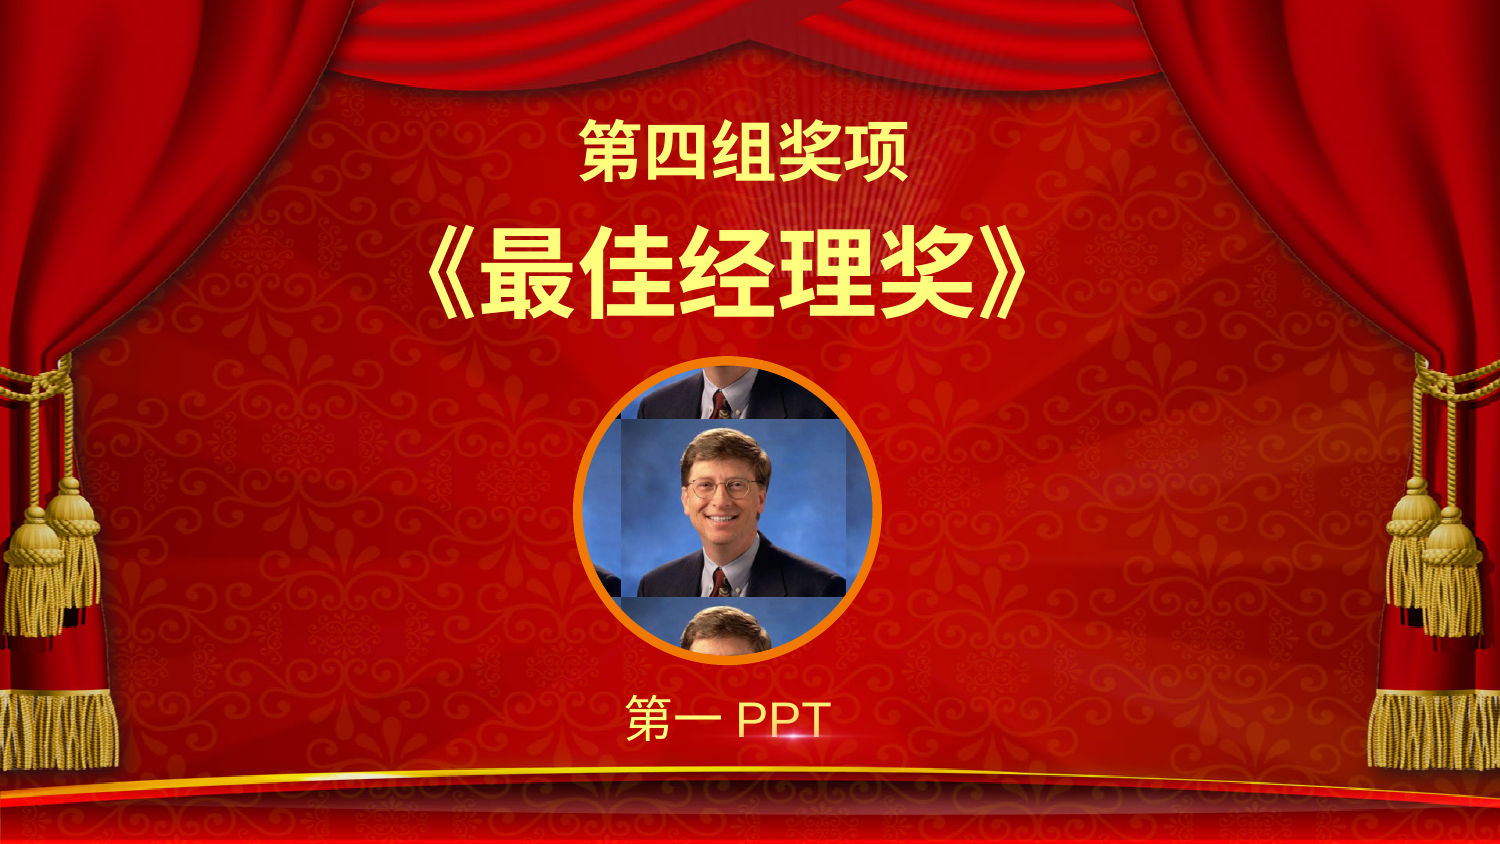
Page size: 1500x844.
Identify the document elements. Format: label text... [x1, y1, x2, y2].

text_box 《最佳经理奖》 [292, 202, 1163, 338]
text_box [575, 358, 880, 663]
text_box 第四组奖项 [498, 102, 990, 197]
text_box 第一PPT [559, 679, 896, 755]
picture [0, 0, 1500, 844]
